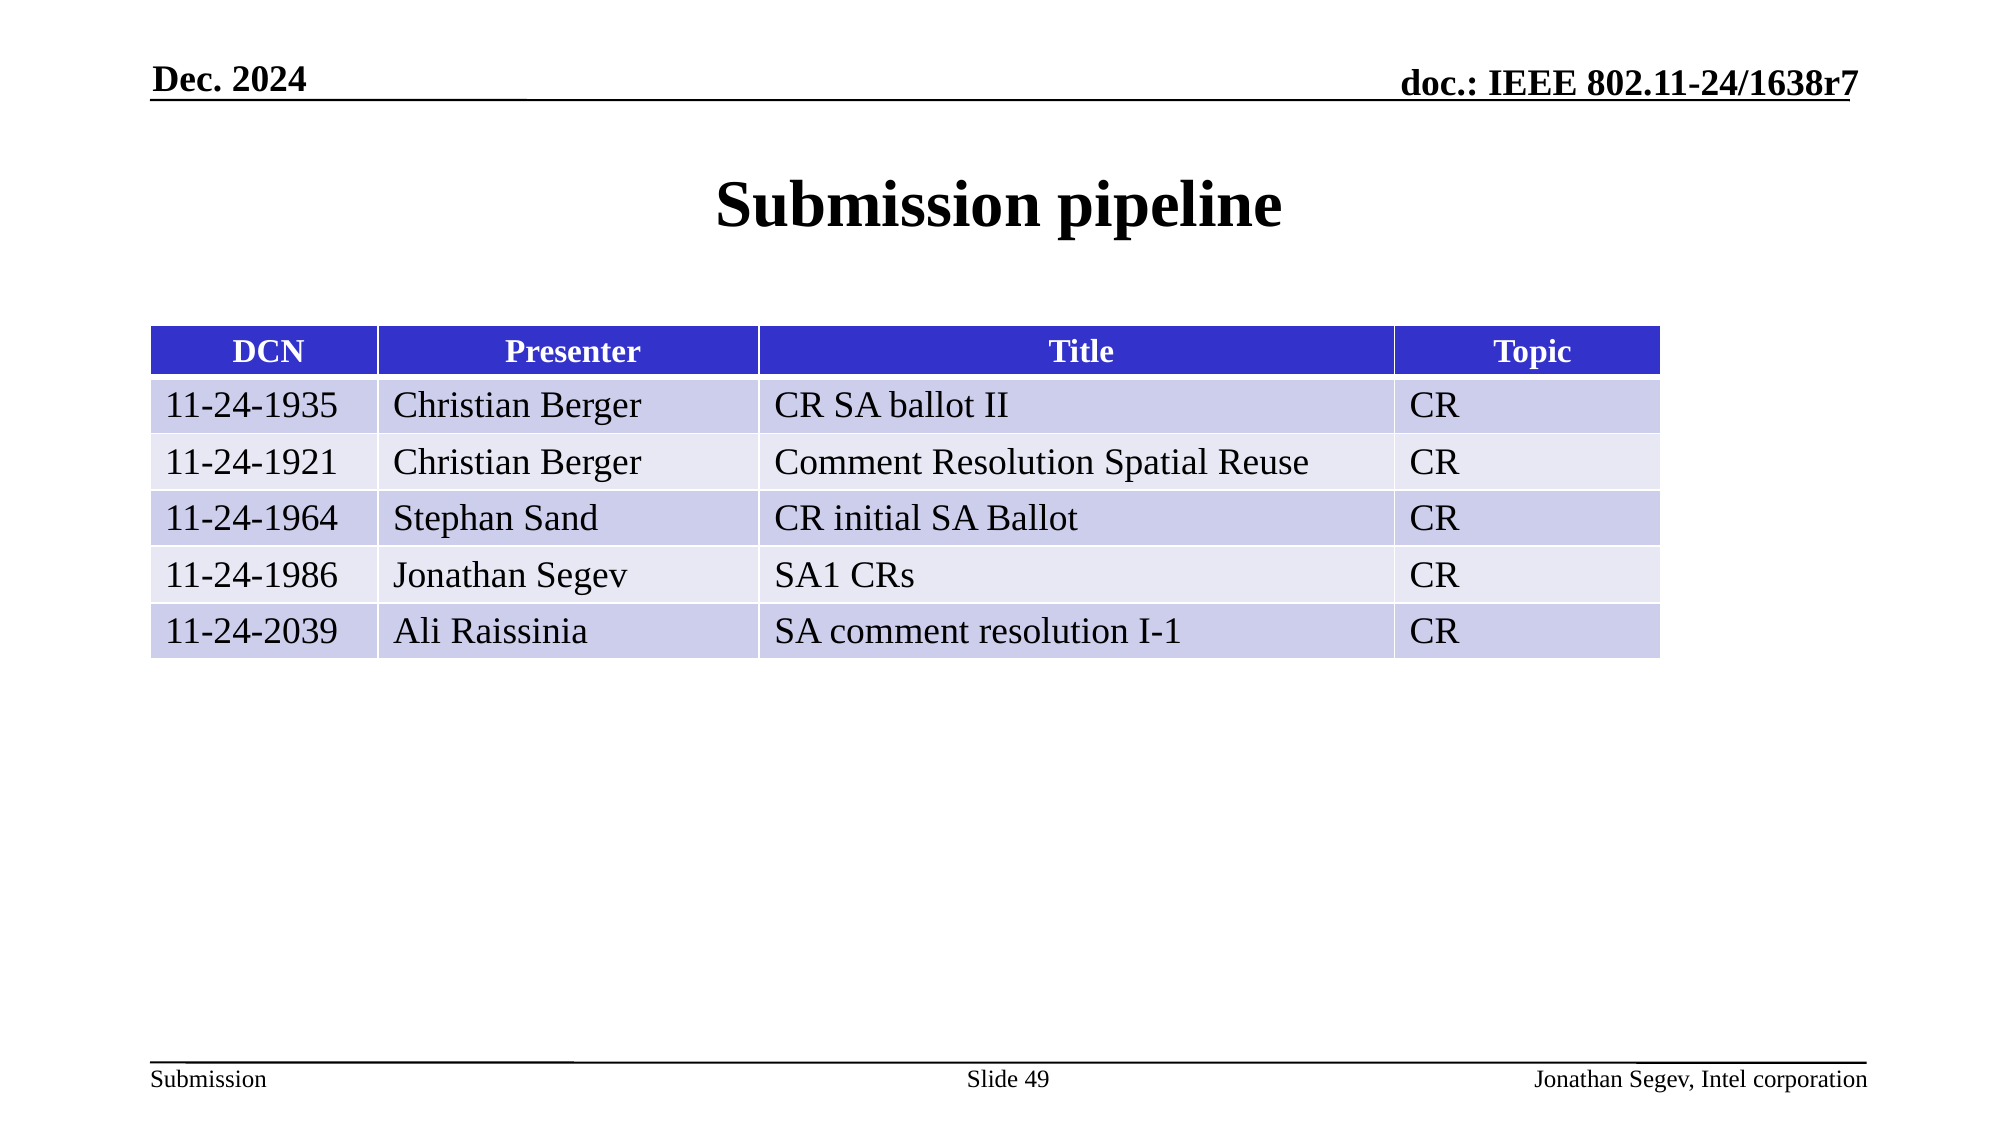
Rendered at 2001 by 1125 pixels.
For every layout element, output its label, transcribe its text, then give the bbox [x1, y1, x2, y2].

table_cell CR [1395, 547, 1660, 602]
table_cell CR [1395, 434, 1660, 489]
table_cell CR [1395, 380, 1660, 433]
table_cell 11-24-1986 [151, 547, 377, 602]
table_cell CR [1395, 491, 1660, 545]
table_cell CR [1395, 604, 1660, 658]
table_cell Jonathan Segev [379, 547, 758, 602]
table_cell CR initial SA Ballot [760, 491, 1394, 545]
table_header Title [760, 326, 1394, 374]
footer Jonathan Segev, Intel corporation [1171, 1061, 1869, 1093]
table_cell 11-24-2039 [151, 604, 377, 658]
title Submission pipeline [149, 112, 1850, 288]
table_cell Christian Berger [379, 434, 758, 489]
table_header DCN [151, 326, 377, 374]
table_cell Christian Berger [379, 380, 758, 433]
table_cell SA1 CRs [760, 547, 1394, 602]
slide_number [152, 54, 563, 100]
table_header Topic [1395, 326, 1660, 374]
table_cell Ali Raissinia [379, 604, 758, 658]
table_cell Comment Resolution Spatial Reuse [760, 434, 1394, 489]
table_cell 11-24-1921 [151, 434, 377, 489]
table_cell 11-24-1935 [151, 380, 377, 433]
table_cell 11-24-1964 [151, 491, 377, 545]
table_cell Stephan Sand [379, 491, 758, 545]
table_header Presenter [379, 326, 758, 374]
slide_number Slide 49 [950, 1061, 1067, 1123]
table_cell SA comment resolution I-1 [760, 604, 1394, 658]
table_cell CR SA ballot II [760, 380, 1394, 433]
